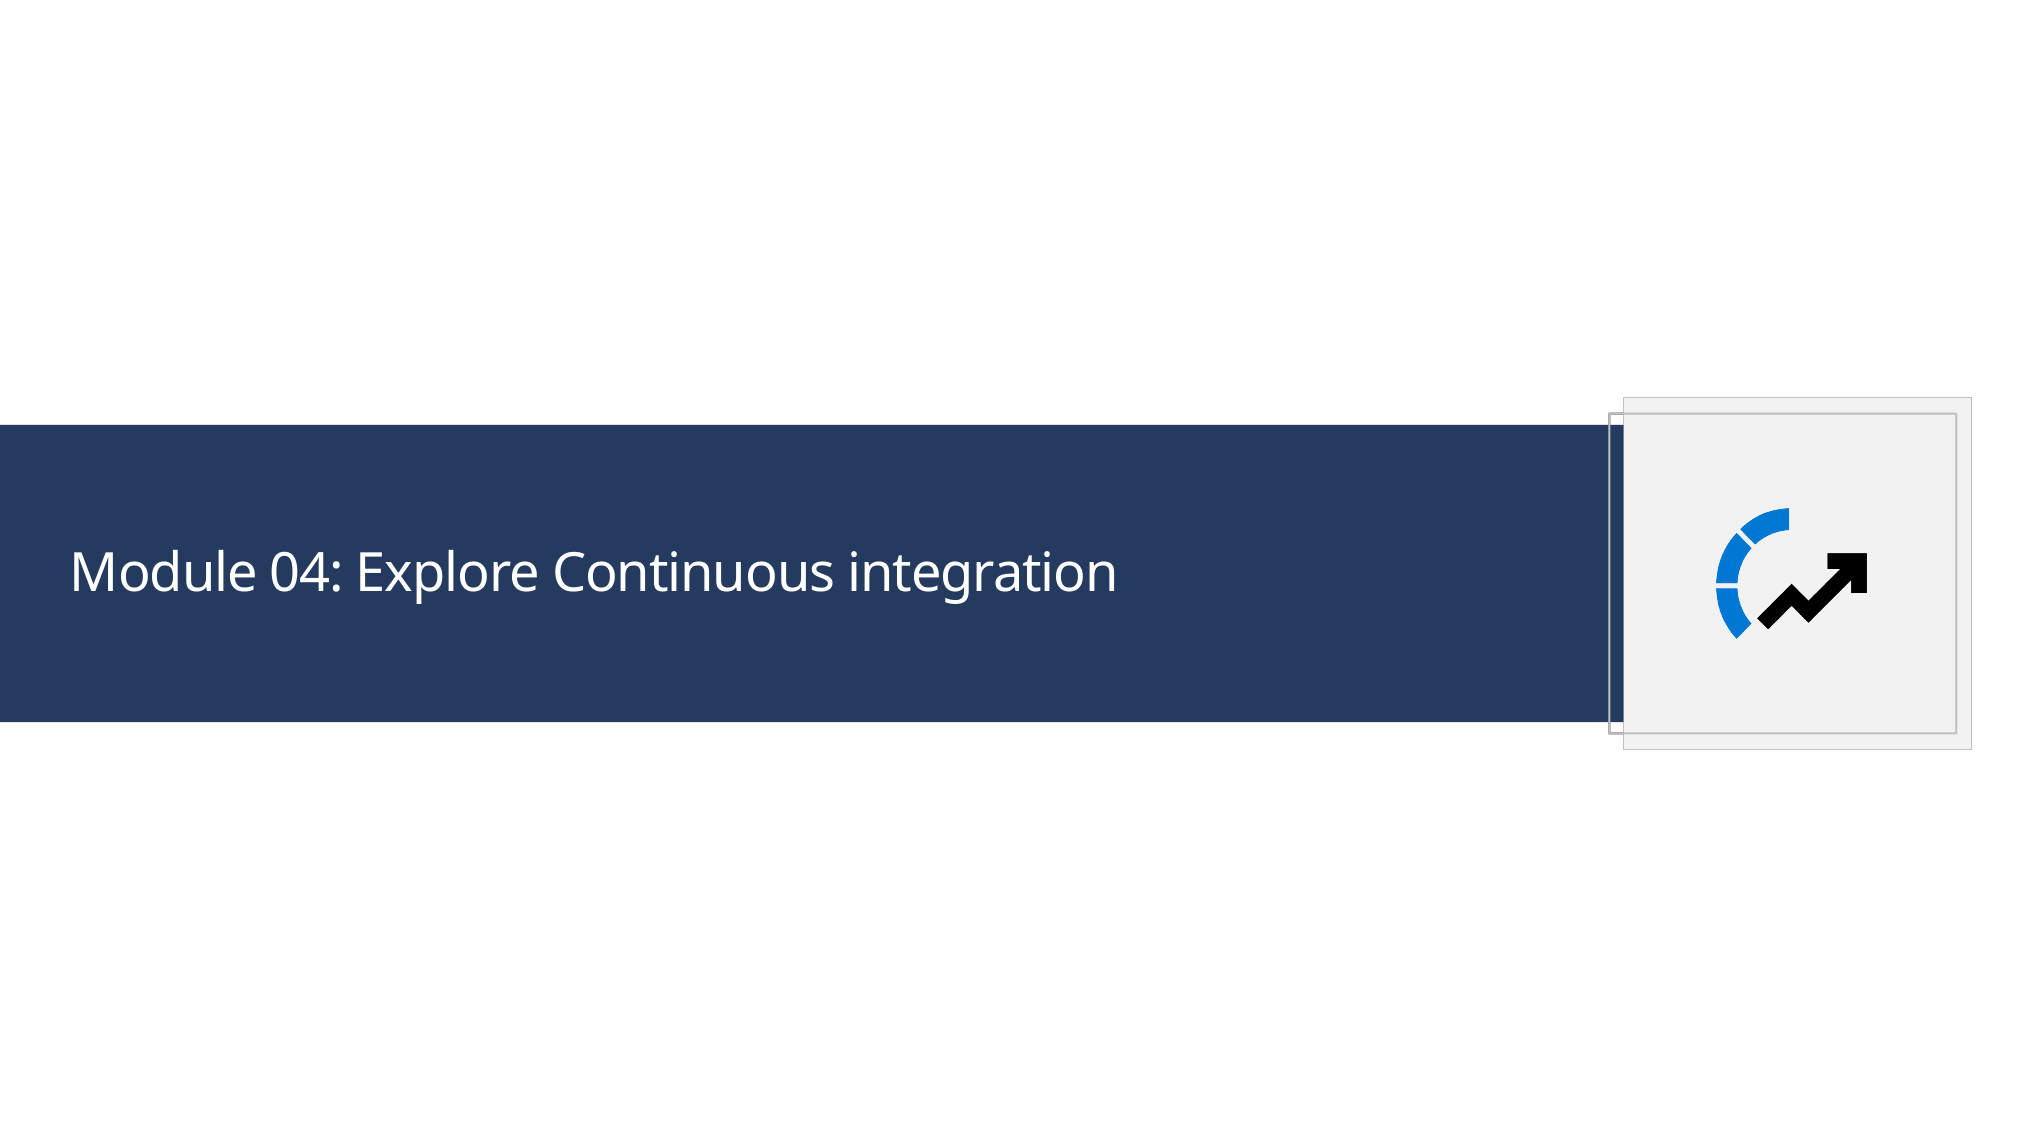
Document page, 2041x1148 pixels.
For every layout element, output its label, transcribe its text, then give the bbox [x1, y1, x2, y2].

picture [0, 0, 2041, 1148]
title Module 04: Explore Continuous integration [70, 544, 1558, 604]
